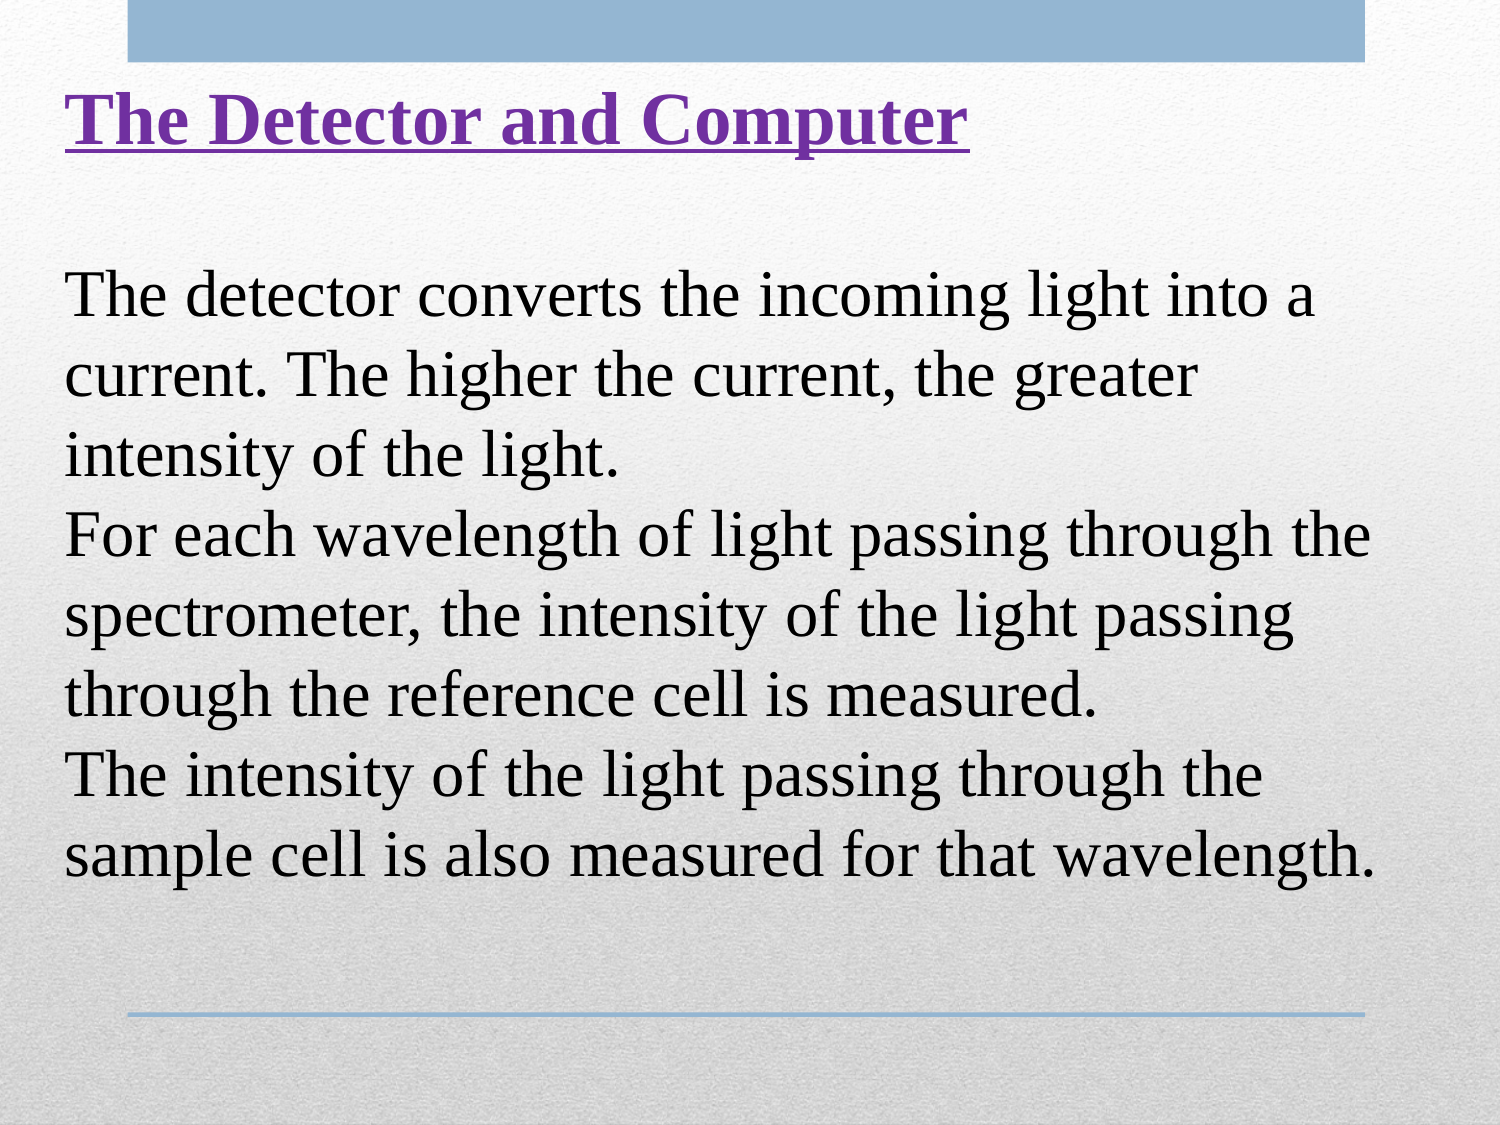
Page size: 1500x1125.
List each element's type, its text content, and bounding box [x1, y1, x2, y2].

text_box [374, 373, 1125, 434]
text_box The Detector and Computer The detector converts the incoming light into a current. The higher the current, the greater intensity of the light. For each wavelength of light passing through the spectrometer, the intensity of the light passing through the reference cell is measured. The intensity of the light passing through the sample cell is also measured for that wavelength. [50, 62, 1450, 1057]
